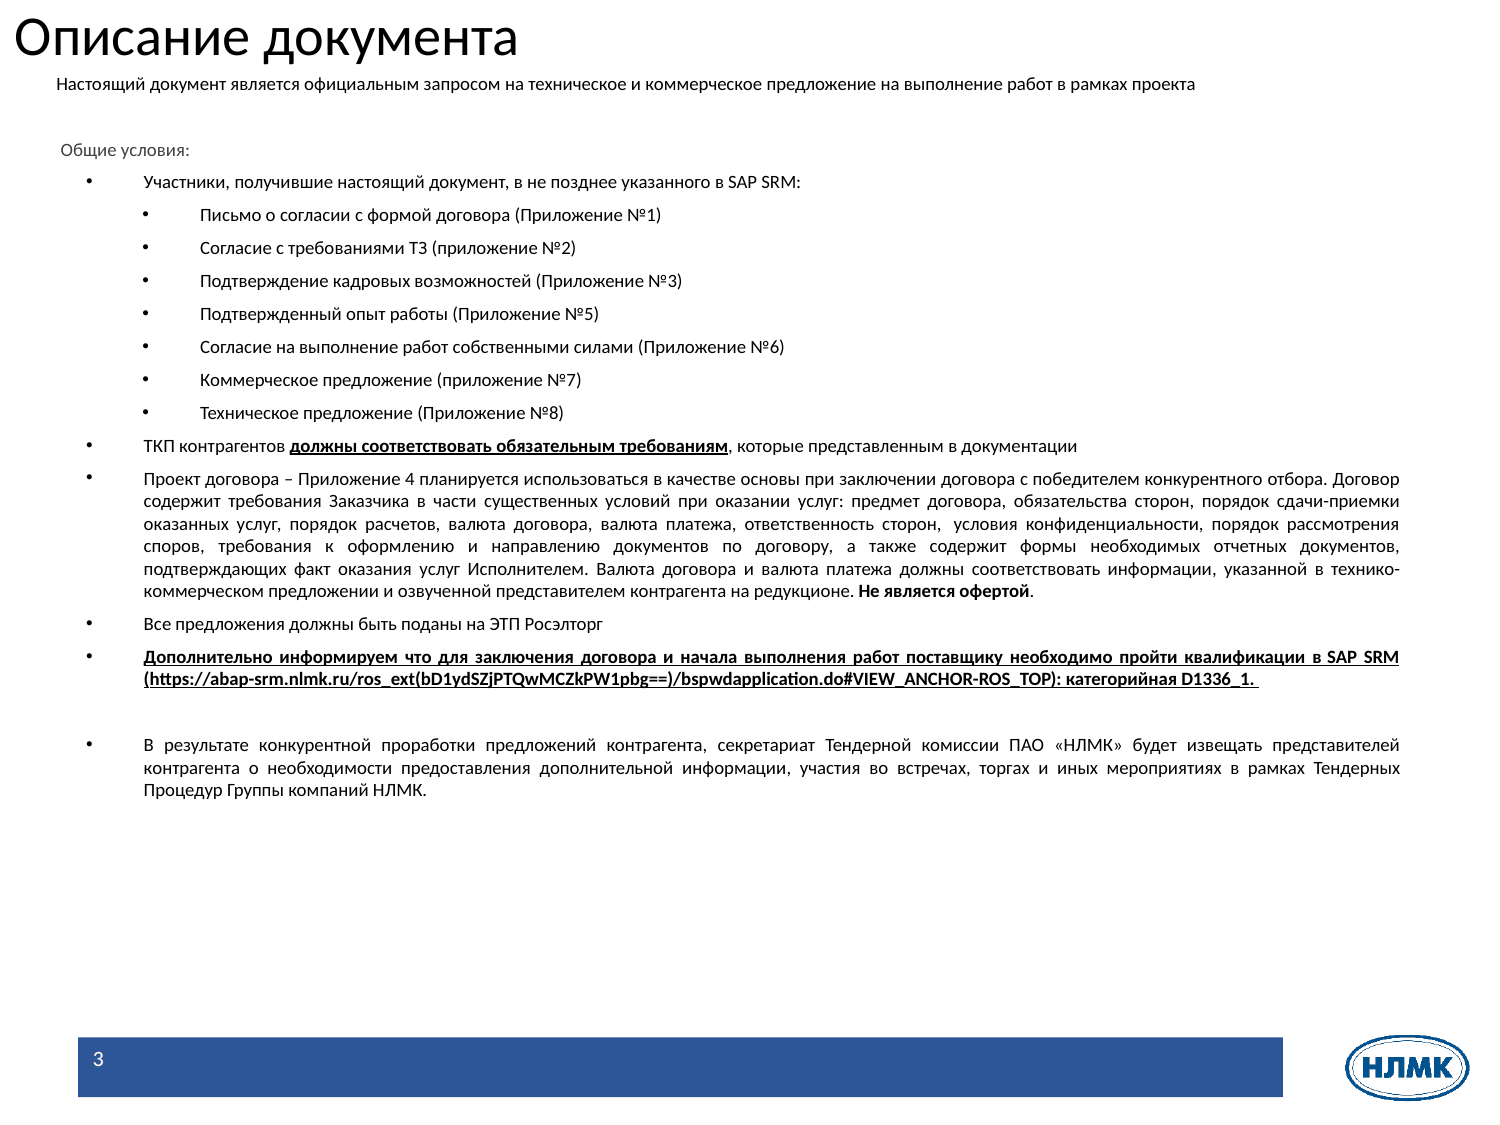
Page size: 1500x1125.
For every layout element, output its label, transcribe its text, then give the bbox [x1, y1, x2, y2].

text_box Описание документа [0, 0, 1500, 102]
picture [1327, 1011, 1487, 1124]
list Настоящий документ является официальным запросом на техническое и коммерческое предложение на выполнение работ в рамках проекта Общие условия: Участники, получившие настоящий документ, в не позднее указанного в SAP SRM: Письмо о согласии с формой договора (Приложение №1) Согласие с требованиями ТЗ (приложение №2) Подтверждение кадровых возможностей (Приложение №3) Подтвержденный опыт работы (Приложение №5) Согласие на выполнение работ собственными силами (Приложение №6) Коммерческое предложение (приложение №7) Техническое предложение (Приложение №8) ТКП контрагентов должны соответствовать обязательным требованиям, которые представленным в документации Проект договора – Приложение 4 планируется использоваться в качестве основы при заключении договора с победителем конкурентного отбора. Договор содержит требования Заказчика в части существенных условий при оказании услуг: предмет договора, обязательства сторон, порядок сдачи-приемки оказанных услуг, порядок расчетов, валюта договора, валюта платежа, ответственность сторон, условия конфиденциальности, порядок рассмотрения споров, требования к оформлению и направлению документов по договору, а также содержит формы необходимых отчетных документов, подтверждающих факт оказания услуг Исполнителем. Валюта договора и валюта платежа должны соответствовать информации, указанной в технико-коммерческом предложении и озвученной представителем контрагента на редукционе. Не является офертой. Все предложения должны быть поданы на ЭТП Росэлторг Дополнительно информируем что для заключения договора и начала выполнения работ поставщику необходимо пройти квалификации в SAP SRM (https://abap-srm.nlmk.ru/ros_ext(bD1ydSZjPTQwMCZkPW1pbg==)/bspwdapplication.do#VIEW_ANCHOR-ROS_TOP): категорийная D1336_1. В результате конкурентной проработки предложений контрагента, секретариат Тендерной комиссии ПАО «НЛМК» будет извещать представителей контрагента о необходимости предоставления дополнительной информации, участия во встречах, торгах и иных мероприятиях в рамках Тендерных Процедур Группы компаний НЛМК. [41, 102, 1415, 1001]
